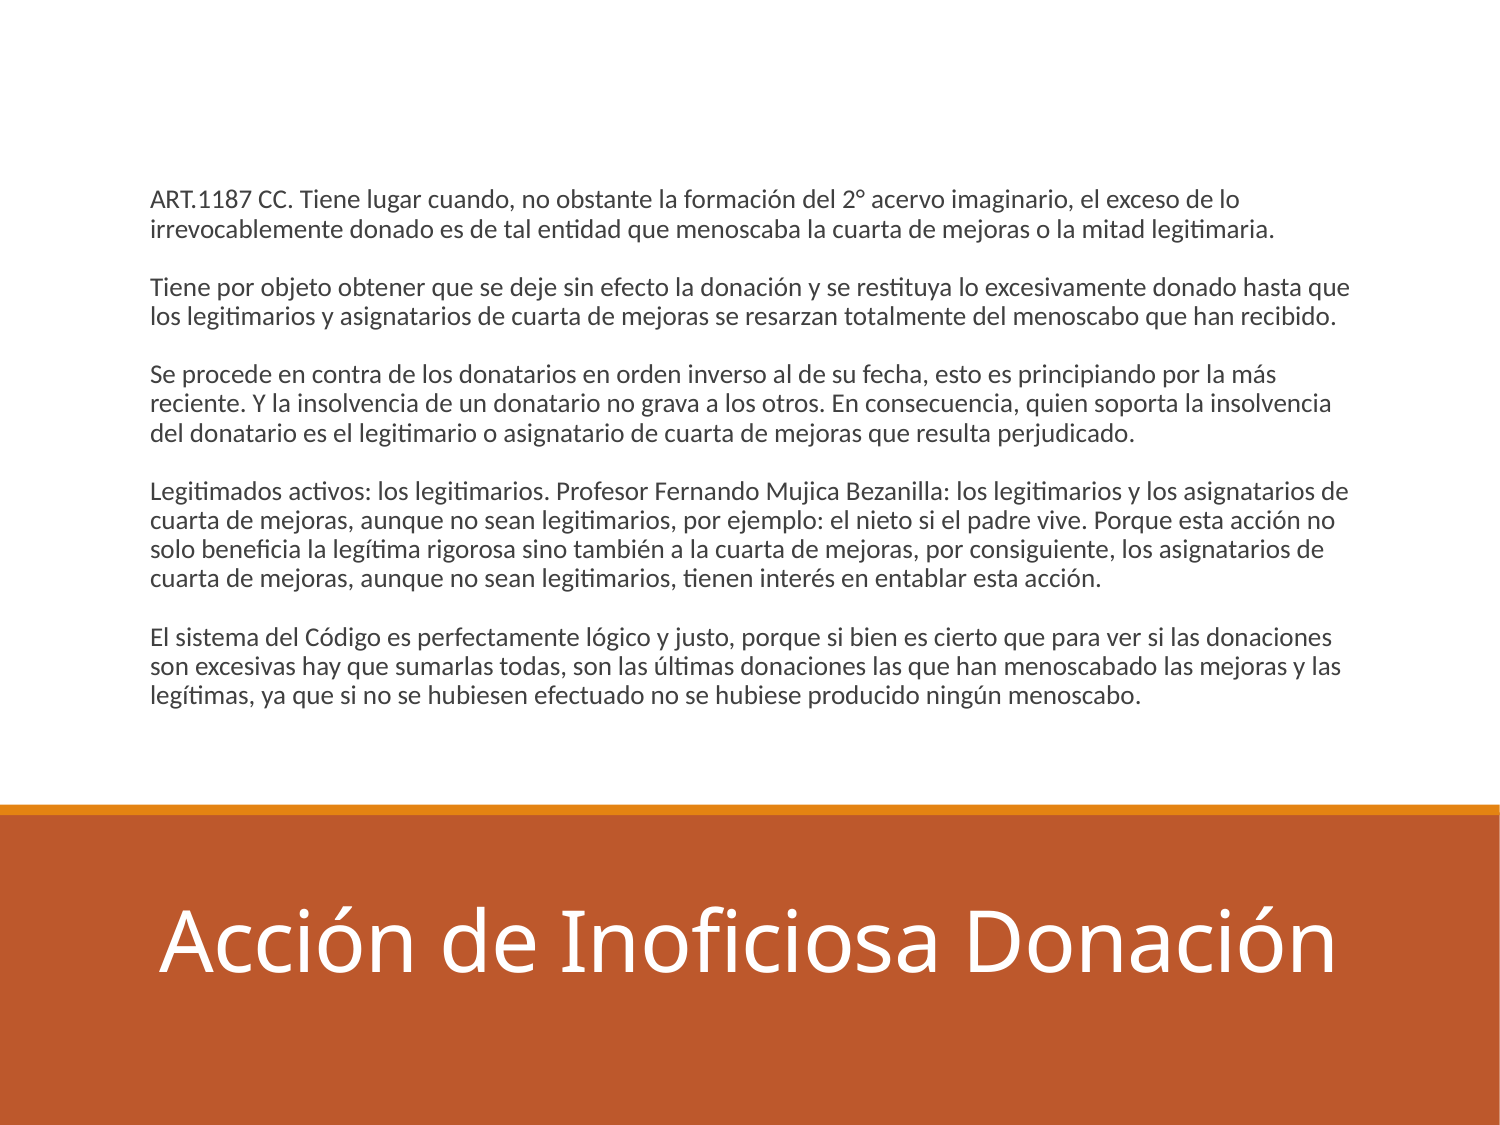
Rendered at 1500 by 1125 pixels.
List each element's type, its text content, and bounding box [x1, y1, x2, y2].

text_box [0, 803, 1500, 816]
list ART.1187 CC. Tiene lugar cuando, no obstante la formación del 2° acervo imaginario, el exceso de lo irrevocablemente donado es de tal entidad que menoscaba la cuarta de mejoras o la mitad legitimaria. Tiene por objeto obtener que se deje sin efecto la donación y se restituya lo excesivamente donado hasta que los legitimarios y asignatarios de cuarta de mejoras se resarzan totalmente del menoscabo que han recibido. Se procede en contra de los donatarios en orden inverso al de su fecha, esto es principiando por la más reciente. Y la insolvencia de un donatario no grava a los otros. En consecuencia, quien soporta la insolvencia del donatario es el legitimario o asignatario de cuarta de mejoras que resulta perjudicado. Legitimados activos: los legitimarios. Profesor Fernando Mujica Bezanilla: los legitimarios y los asignatarios de cuarta de mejoras, aunque no sean legitimarios, por ejemplo: el nieto si el padre vive. Porque esta acción no solo beneficia la legítima rigorosa sino también a la cuarta de mejoras, por consiguiente, los asignatarios de cuarta de mejoras, aunque no sean legitimarios, tienen interés en entablar esta acción. El sistema del Código es perfectamente lógico y justo, porque si bien es cierto que para ver si las donaciones son excesivas hay que sumarlas todas, son las últimas donaciones las que han menoscabado las mejoras y las legítimas, ya que si no se hubiesen efectuado no se hubiese producido ningún menoscabo. [135, 178, 1369, 748]
title Acción de Inoficiosa Donación [131, 861, 1369, 1031]
text_box [0, 816, 1500, 1125]
text_box [0, 0, 1500, 803]
